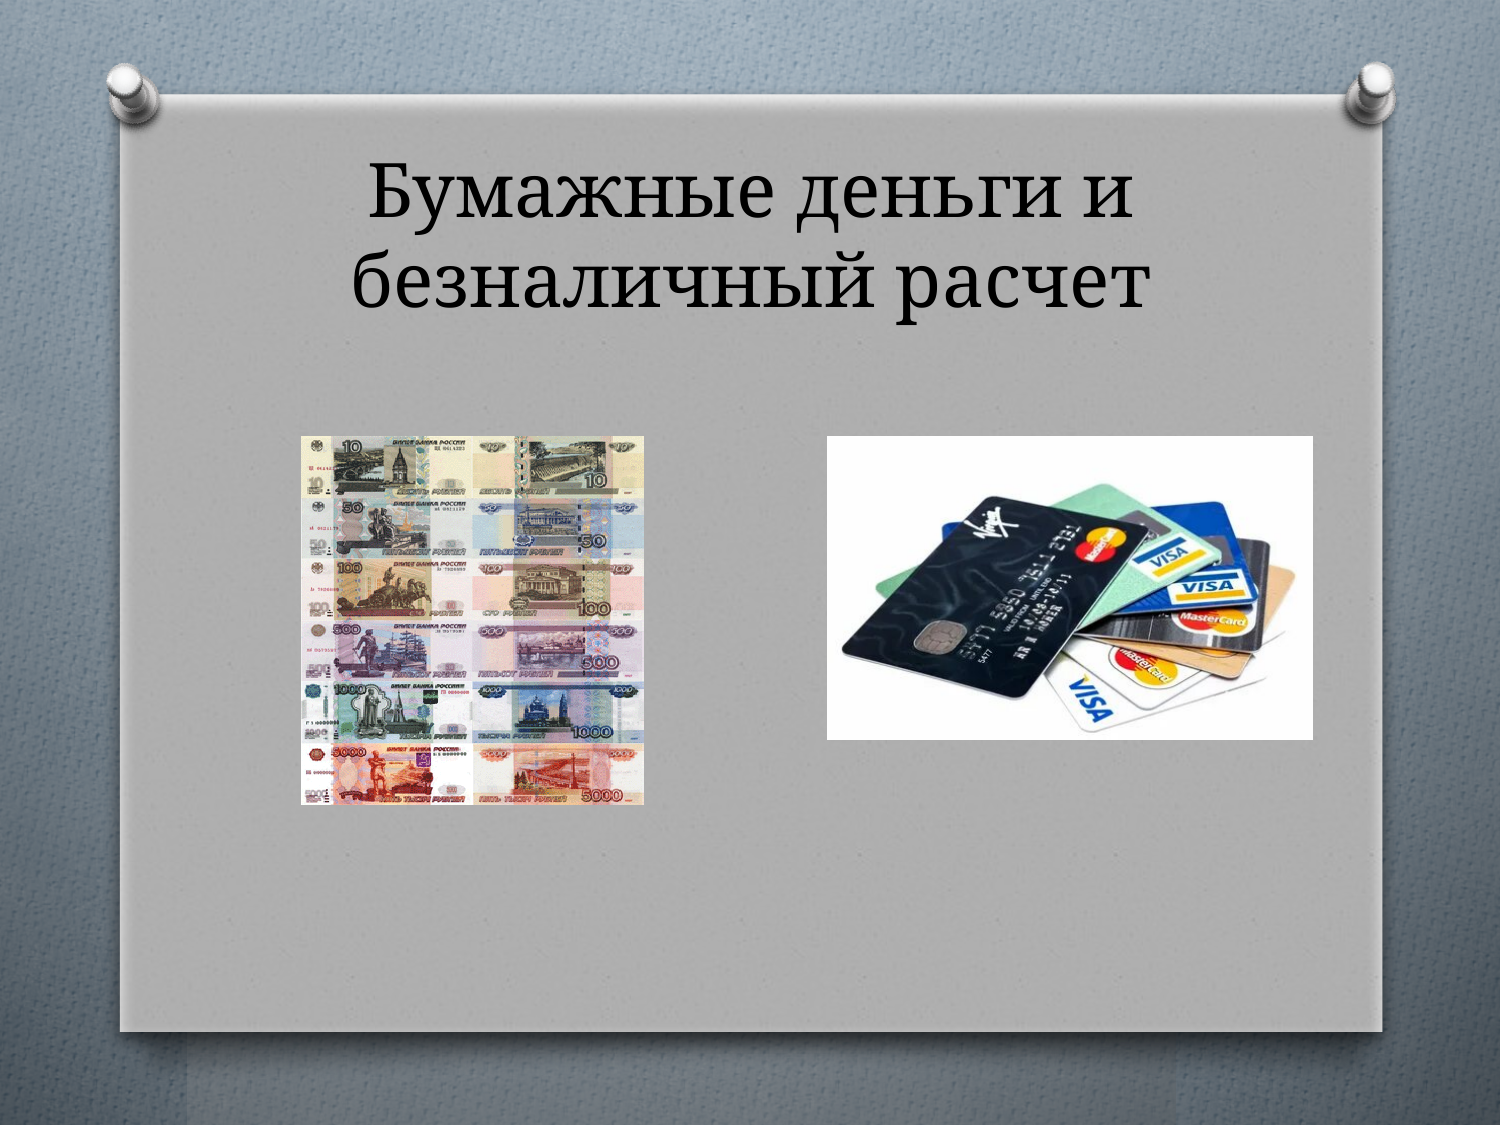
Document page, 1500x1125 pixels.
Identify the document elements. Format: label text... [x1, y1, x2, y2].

picture [1317, 35, 1439, 156]
title Бумажные деньги и безналичный расчет [179, 134, 1323, 332]
picture [75, 29, 198, 153]
picture [826, 436, 1313, 740]
picture [300, 436, 644, 805]
